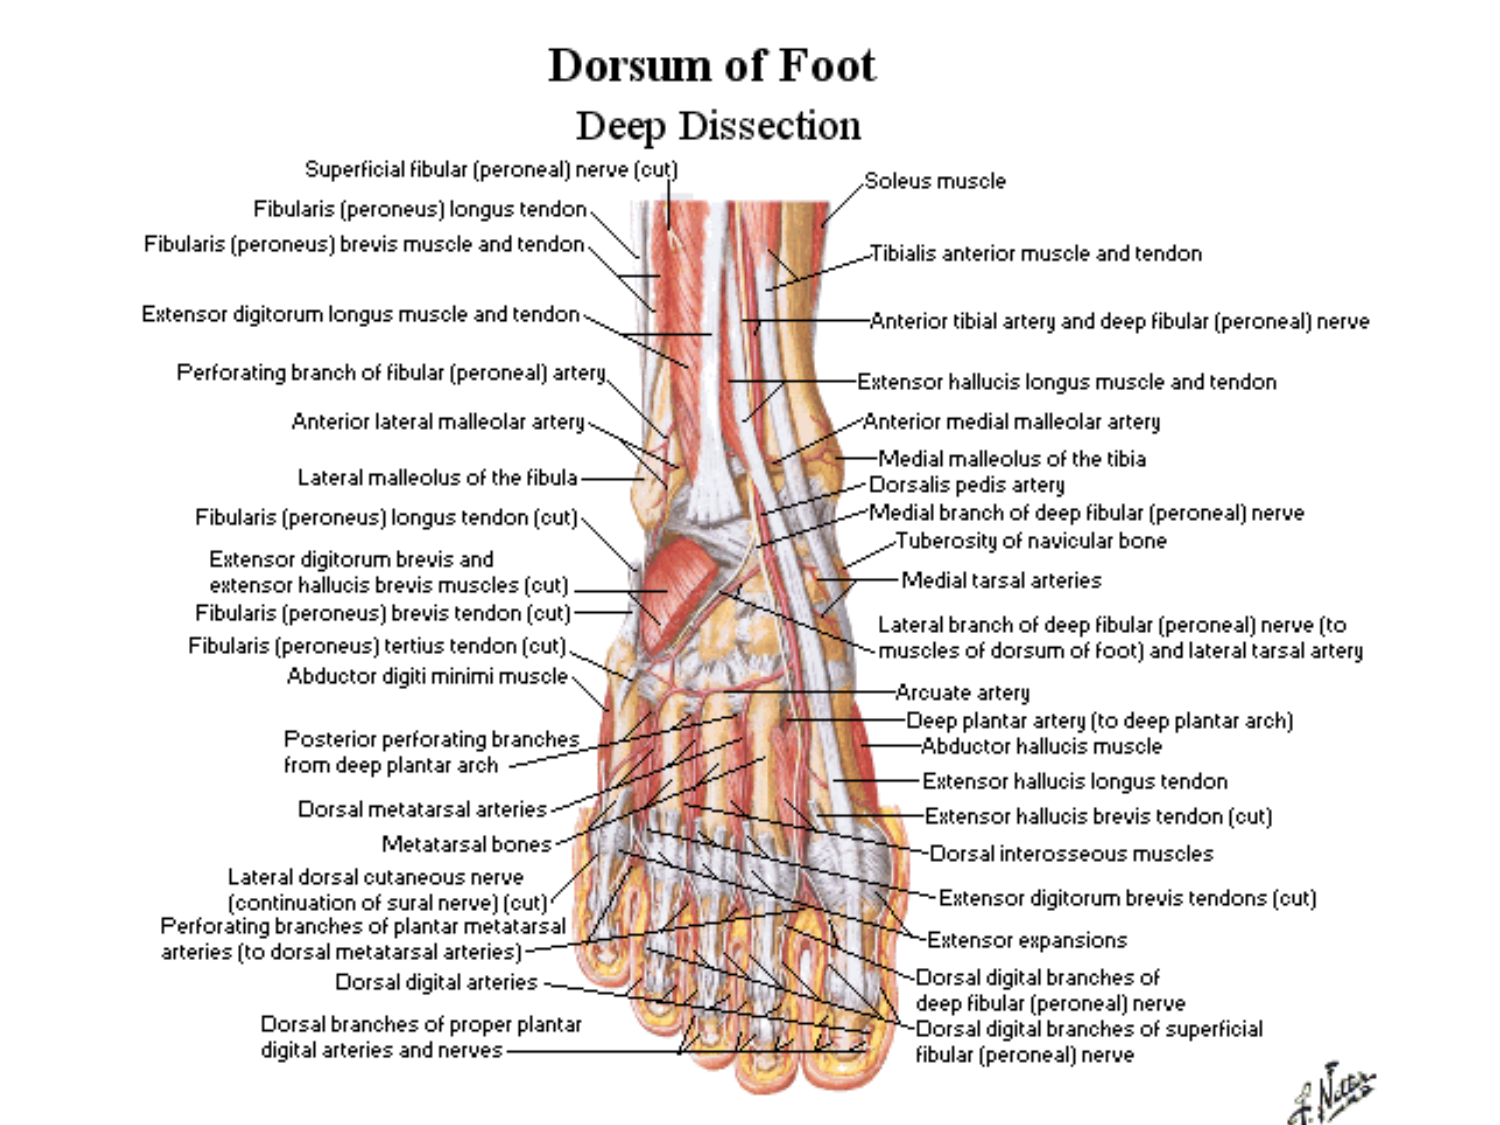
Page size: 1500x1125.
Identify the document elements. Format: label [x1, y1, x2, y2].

picture [100, 34, 1380, 1125]
